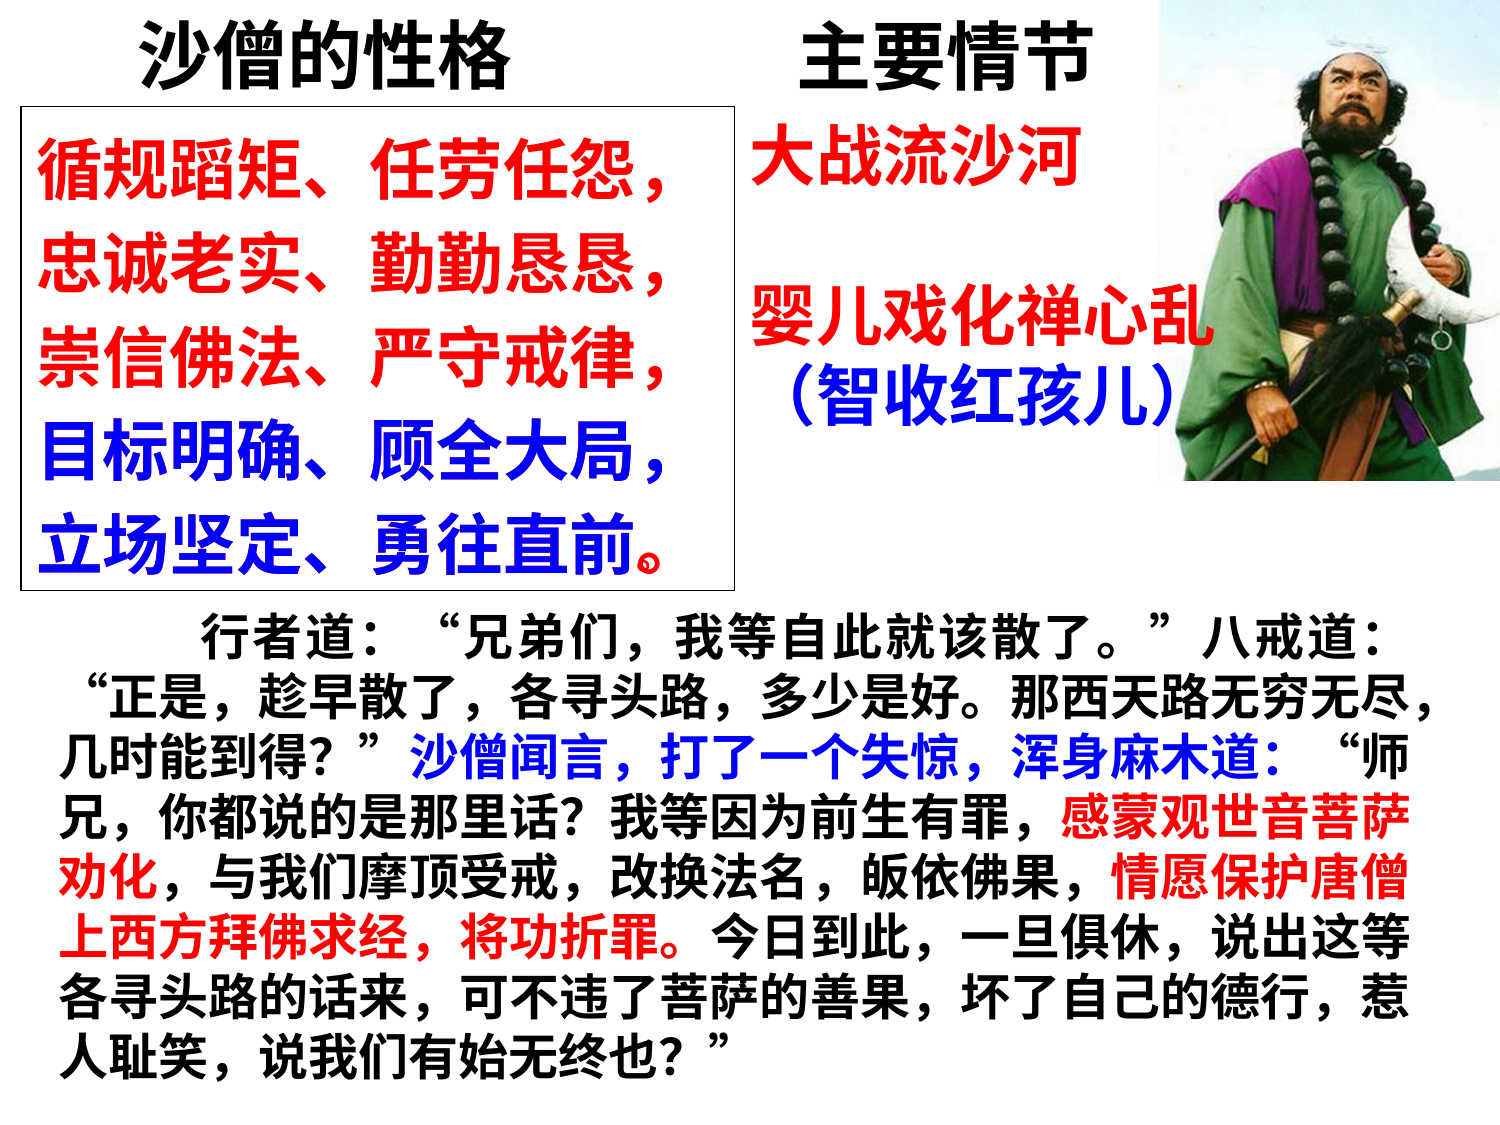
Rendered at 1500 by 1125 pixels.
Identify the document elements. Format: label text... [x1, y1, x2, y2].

text_box 大战流沙河 婴儿戏化禅心乱 （智收红孩儿） [734, 106, 1153, 442]
text_box 沙僧的性格 [21, 0, 819, 106]
text_box 目标明确、顾全大局， 立场坚定、勇往直前。 [21, 387, 688, 591]
text_box 行者道：“兄弟们，我等自此就该散了。”八戒道：“正是，趁早散了，各寻头路，多少是好。那西天路无穷无尽，几时能到得？”沙僧闻言，打了一个失惊，浑身麻木道：“师兄，你都说的是那里话？我等因为前生有罪，感蒙观世音菩萨劝化，与我们摩顶受戒，改换法名，皈依佛果，情愿保护唐僧上西方拜佛求经，将功折罪。今日到此，一旦俱休，说出这等各寻头路的话来，可不违了菩萨的善果，坏了自己的德行，惹人耻笑，说我们有始无终也？” [43, 597, 1426, 1093]
text_box 循规蹈矩、任劳任怨， 忠诚老实、勤勤恳恳， 崇信佛法、严守戒律， 目标明确、顾全大局， 立场坚定、勇往直前。 [21, 106, 735, 591]
picture [1158, 0, 1500, 482]
text_box 主要情节 [781, 1, 1112, 106]
